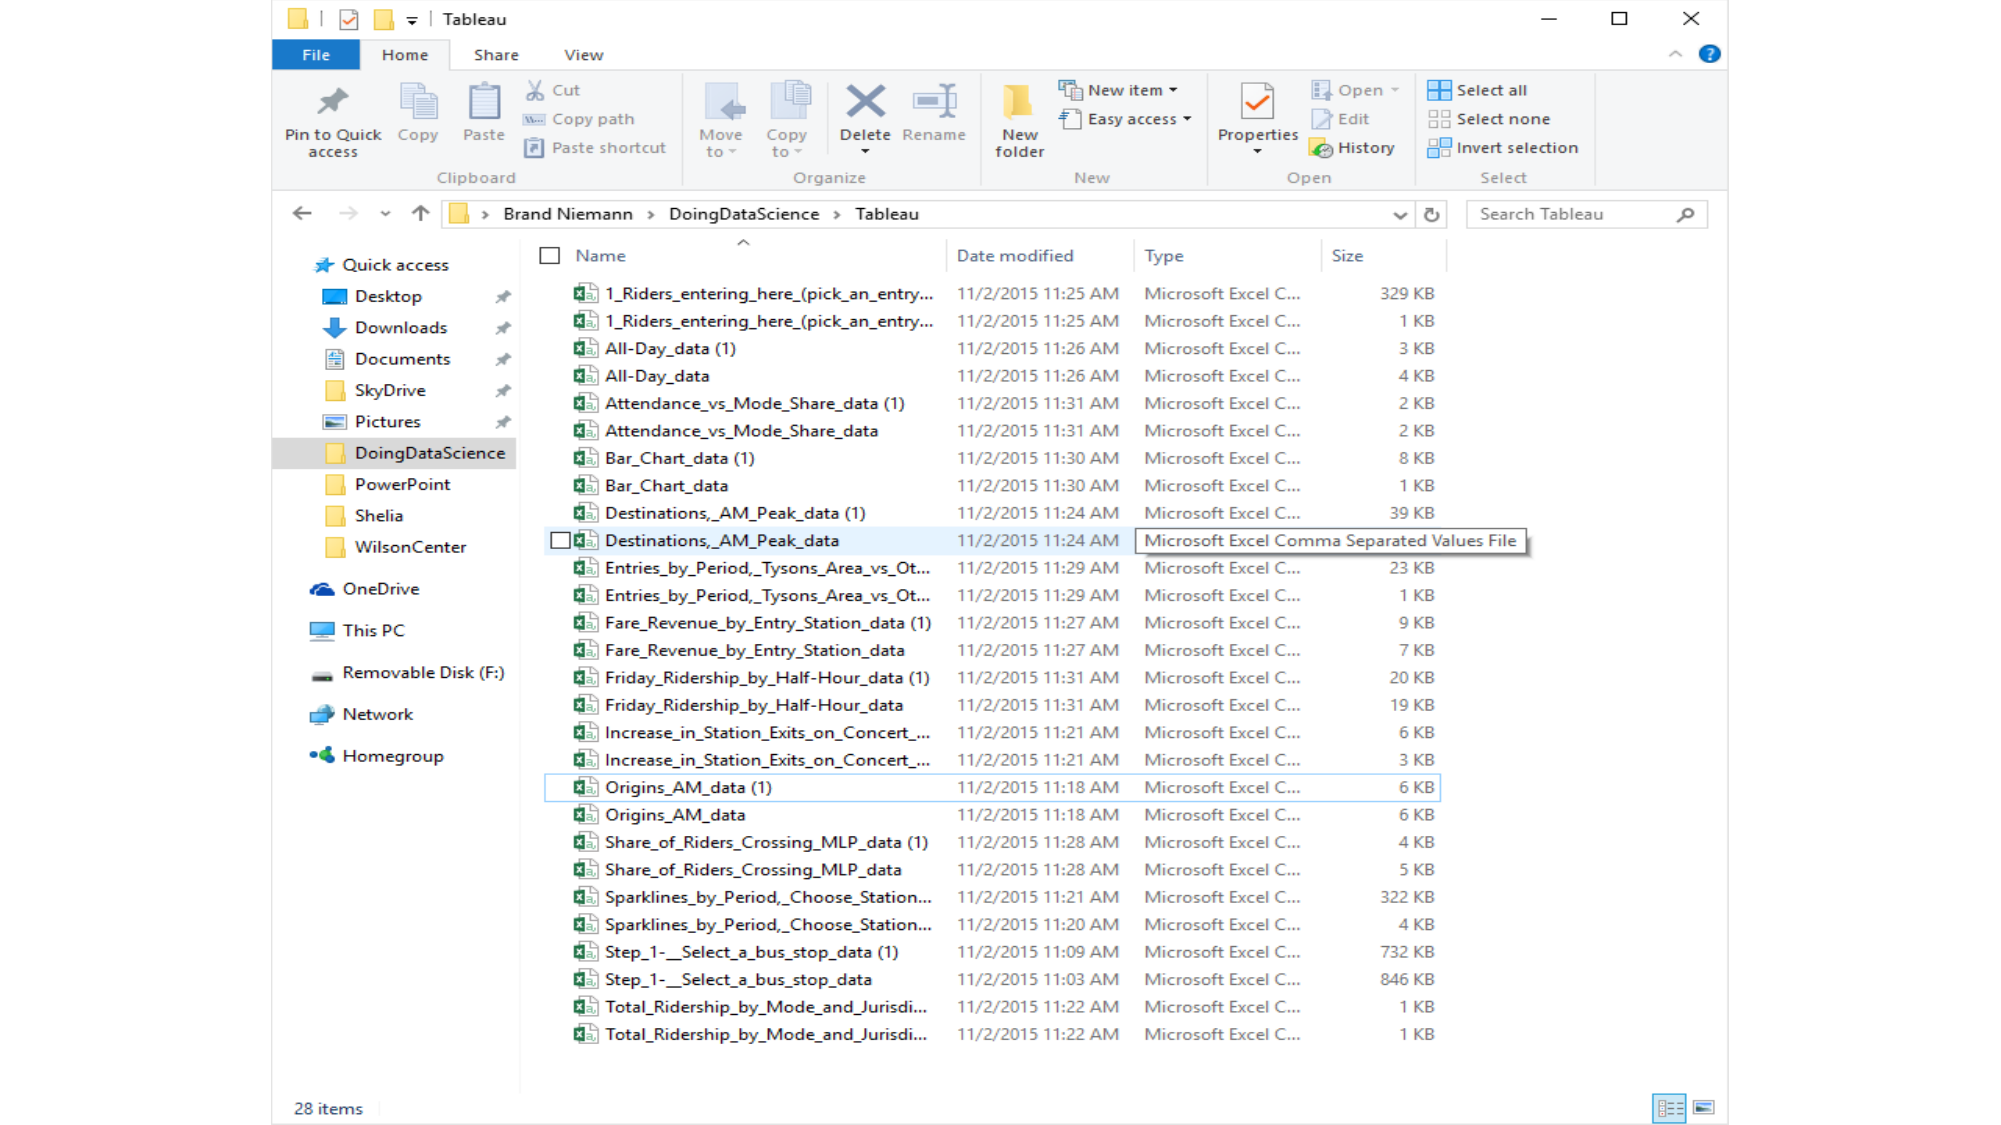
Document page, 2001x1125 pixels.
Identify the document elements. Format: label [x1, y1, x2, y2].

picture [271, 0, 1729, 1125]
